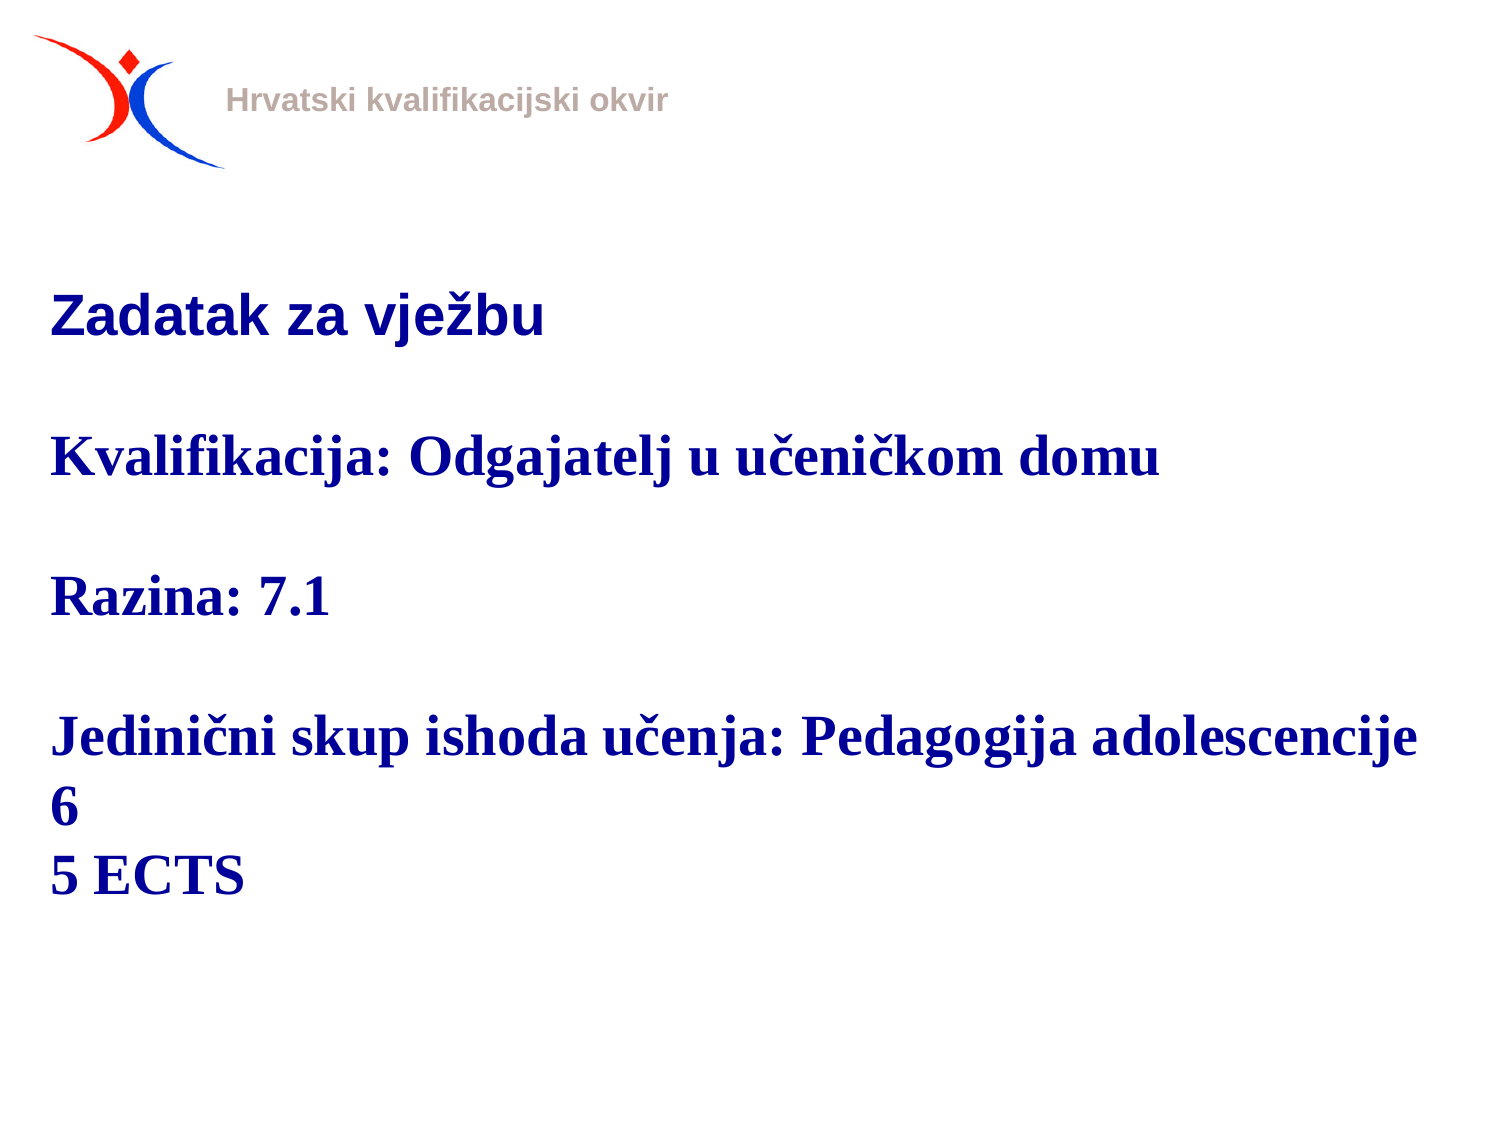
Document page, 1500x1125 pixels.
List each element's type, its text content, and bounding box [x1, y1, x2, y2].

text_box Zadatak za vježbu Kvalifikacija: Odgajatelj u učeničkom domu Razina: 7.1 Jedinični skup ishoda učenja: Pedagogija adolescencije 6 5 ECTS [35, 269, 1454, 984]
text_box Hrvatski kvalifikacijski okvir [235, 70, 832, 125]
picture [29, 30, 229, 172]
